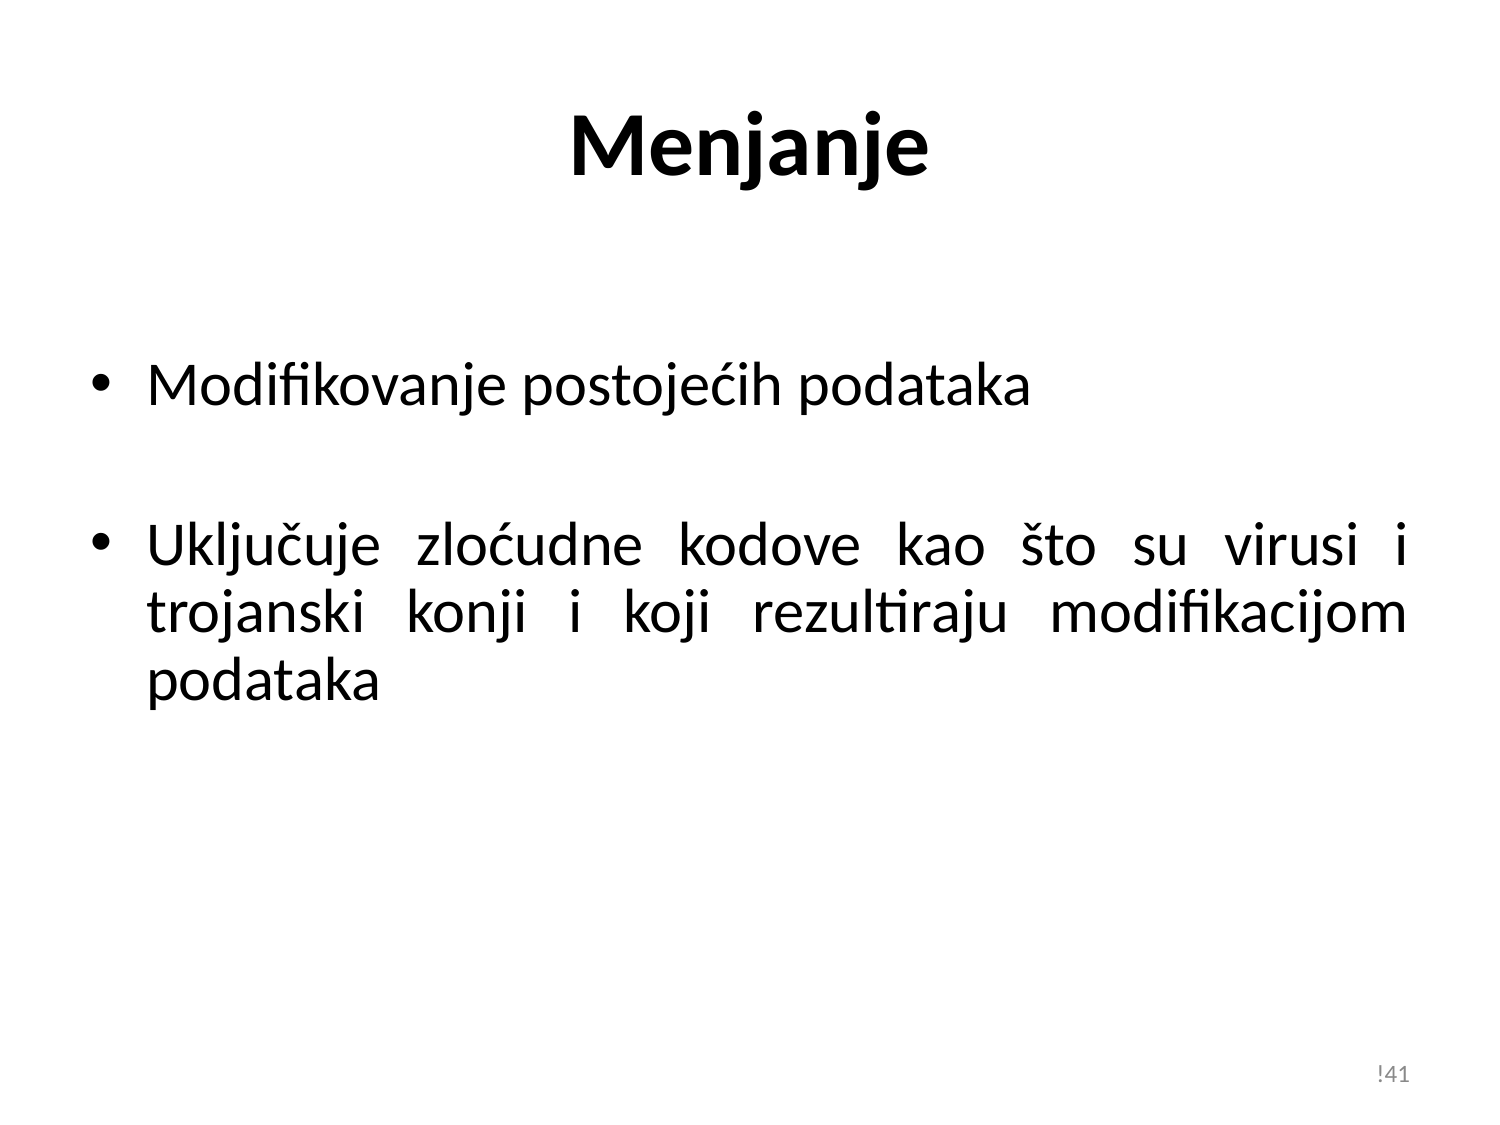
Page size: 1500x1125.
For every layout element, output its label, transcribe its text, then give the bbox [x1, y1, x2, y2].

slide_number !41 [1074, 1042, 1425, 1103]
list Modifikovanje postojećih podataka Uključuje zloćudne kodove kao što su virusi i trojanski konji i koji rezultiraju modifikacijom podataka [74, 343, 1426, 910]
title Menjanje [74, 44, 1426, 233]
